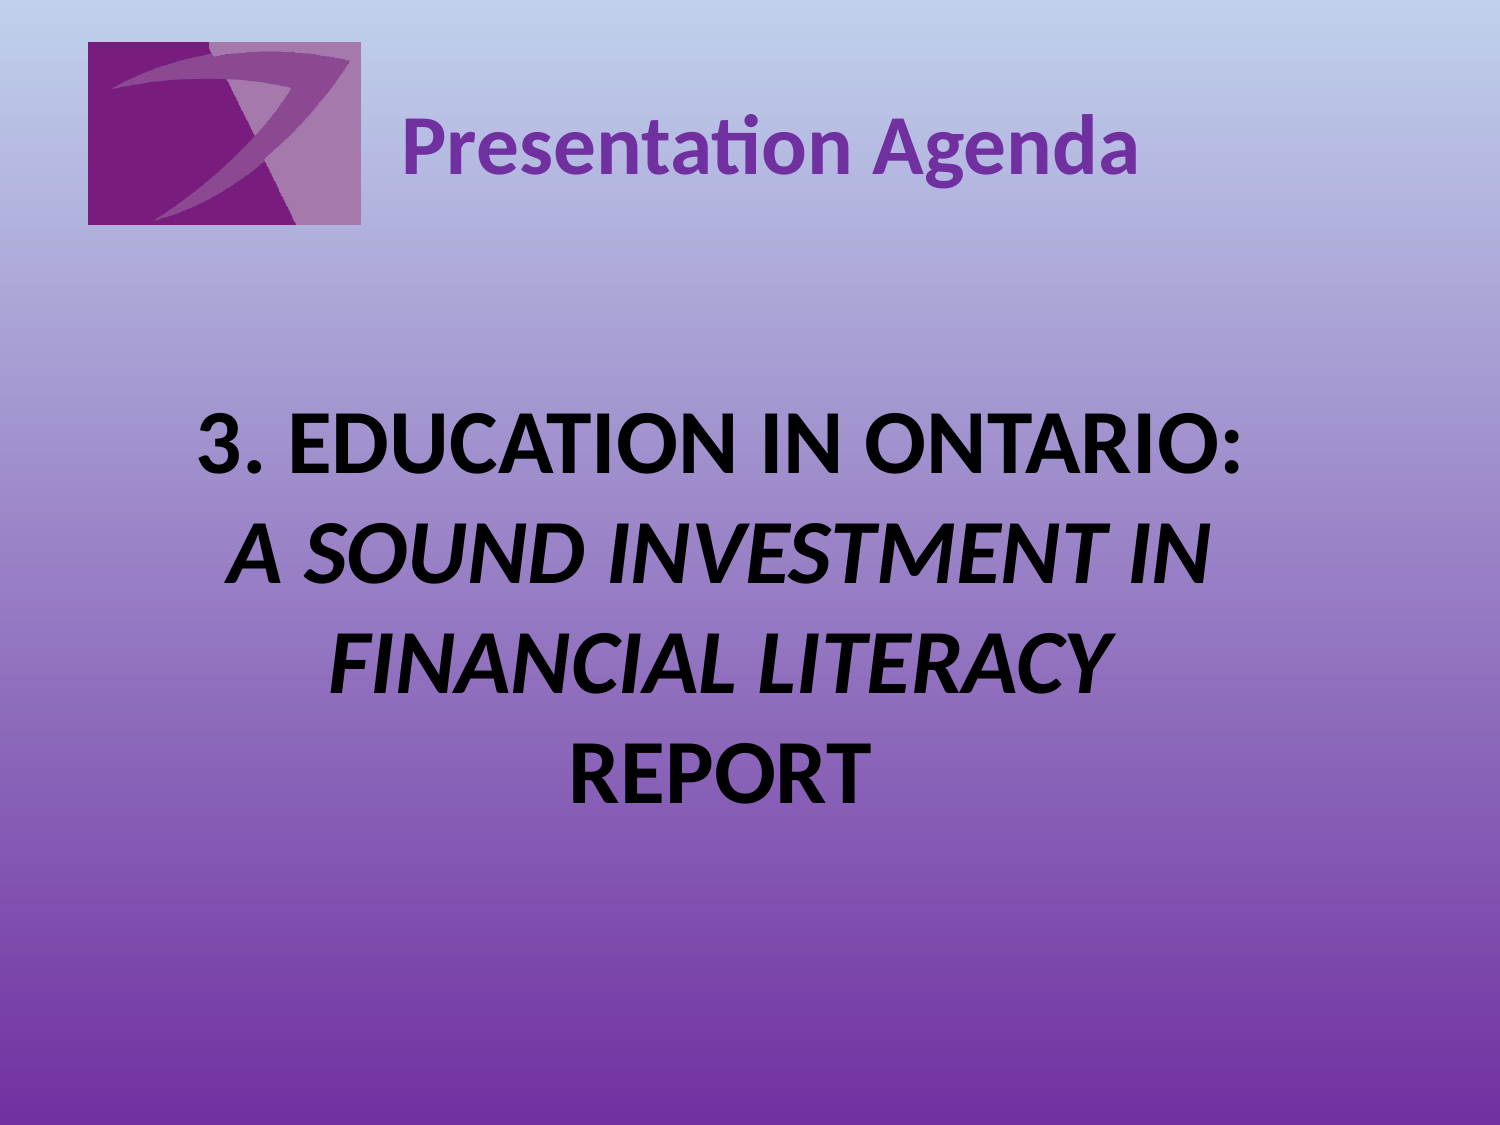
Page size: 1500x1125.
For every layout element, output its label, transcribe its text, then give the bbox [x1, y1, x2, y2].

text_box 3. EDUCATION IN ONTARIO: A SOUND INVESTMENT IN FINANCIAL LITERACY REPORT [163, 374, 1278, 830]
text_box Presentation Agenda [386, 82, 1465, 200]
picture [88, 42, 361, 226]
